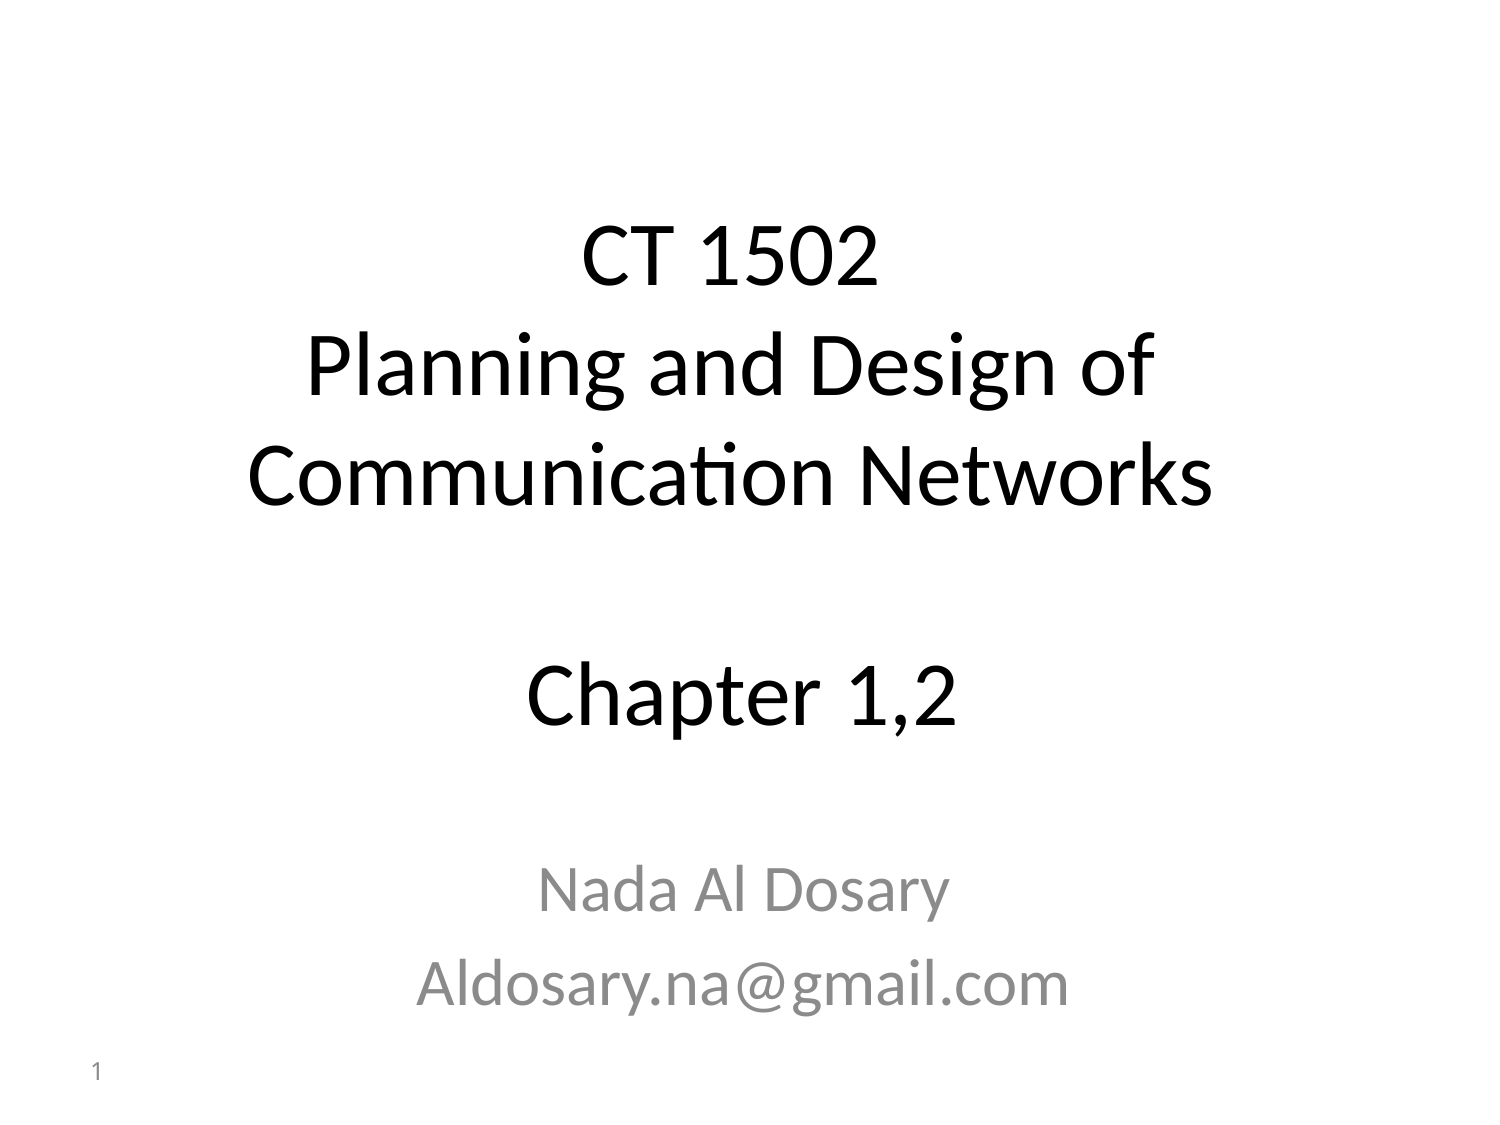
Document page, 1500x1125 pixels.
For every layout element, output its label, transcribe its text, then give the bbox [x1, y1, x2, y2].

title CT 1502 Planning and Design of Communication Networks Chapter 1,2 [87, 162, 1376, 775]
slide_number 1 [75, 1042, 425, 1103]
subtitle Nada Al Dosary Aldosary.na@gmail.com [99, 837, 1389, 1125]
